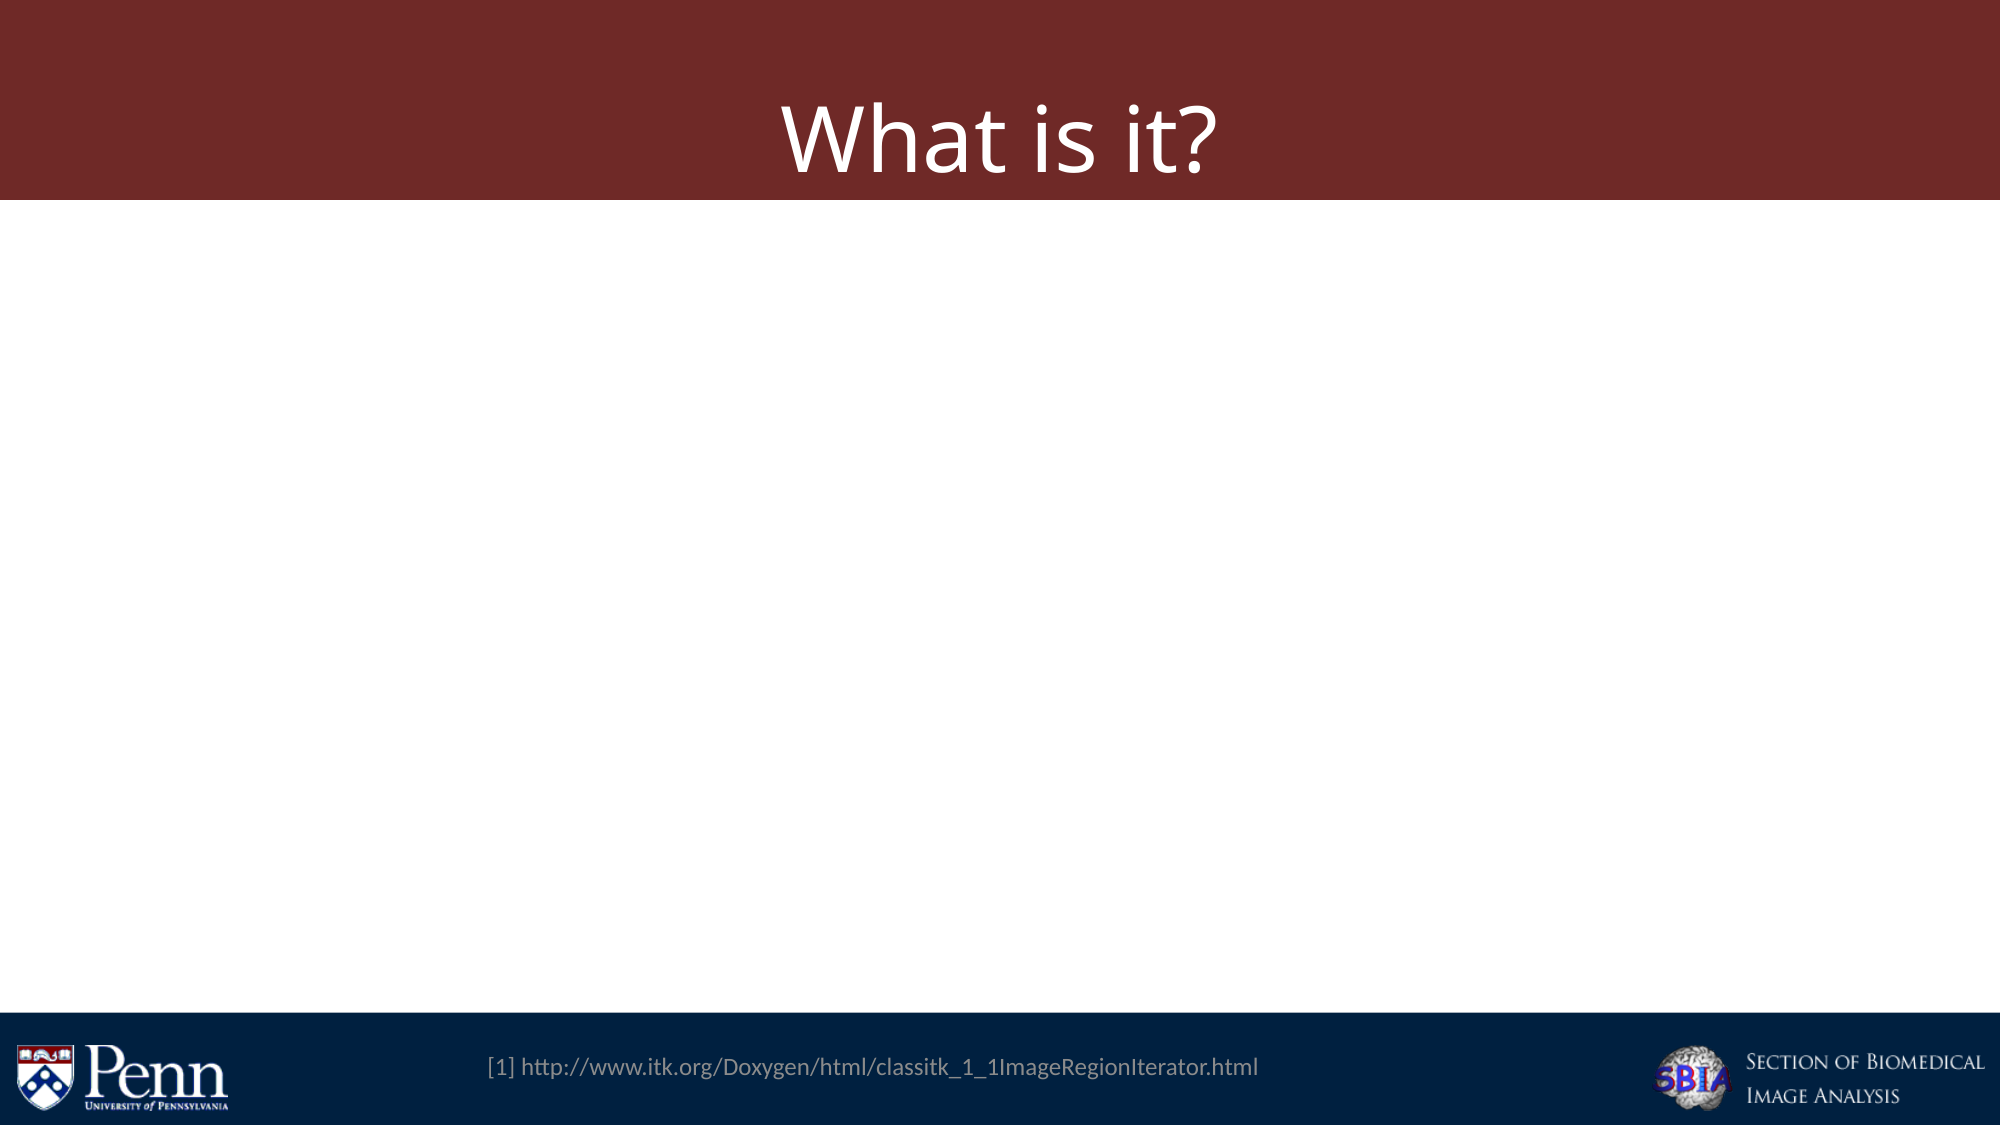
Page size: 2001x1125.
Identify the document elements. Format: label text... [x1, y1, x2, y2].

footer [1] http://www.itk.org/Doxygen/html/classitk_1_1ImageRegionIterator.html [262, 1035, 1485, 1096]
title What is it? [137, 0, 1863, 200]
picture [17, 1045, 228, 1111]
picture [1652, 1044, 1985, 1112]
